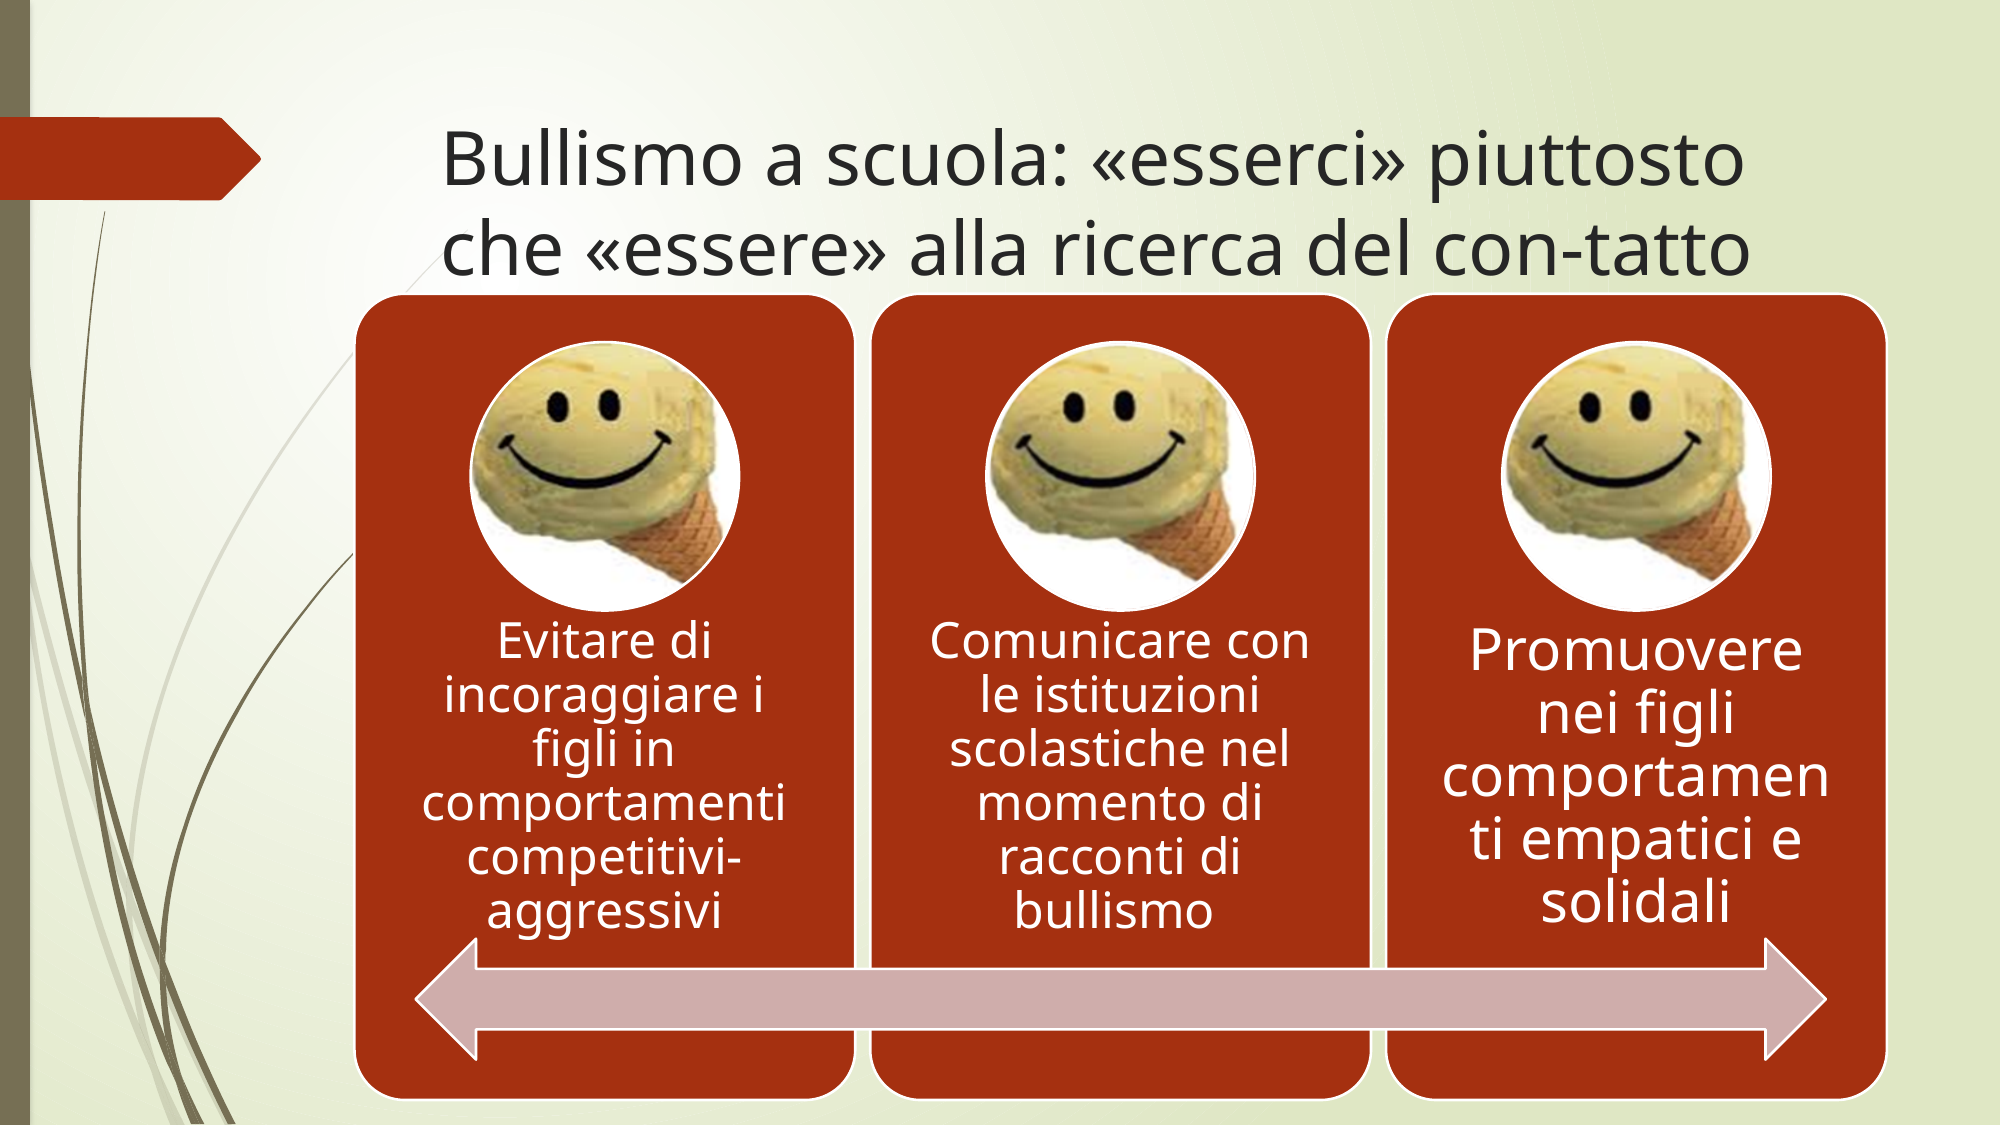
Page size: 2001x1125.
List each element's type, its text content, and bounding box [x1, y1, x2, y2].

title Bullismo a scuola: «esserci» piuttosto che «essere» alla ricerca del con-tatto [425, 102, 1888, 293]
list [353, 293, 1888, 1101]
